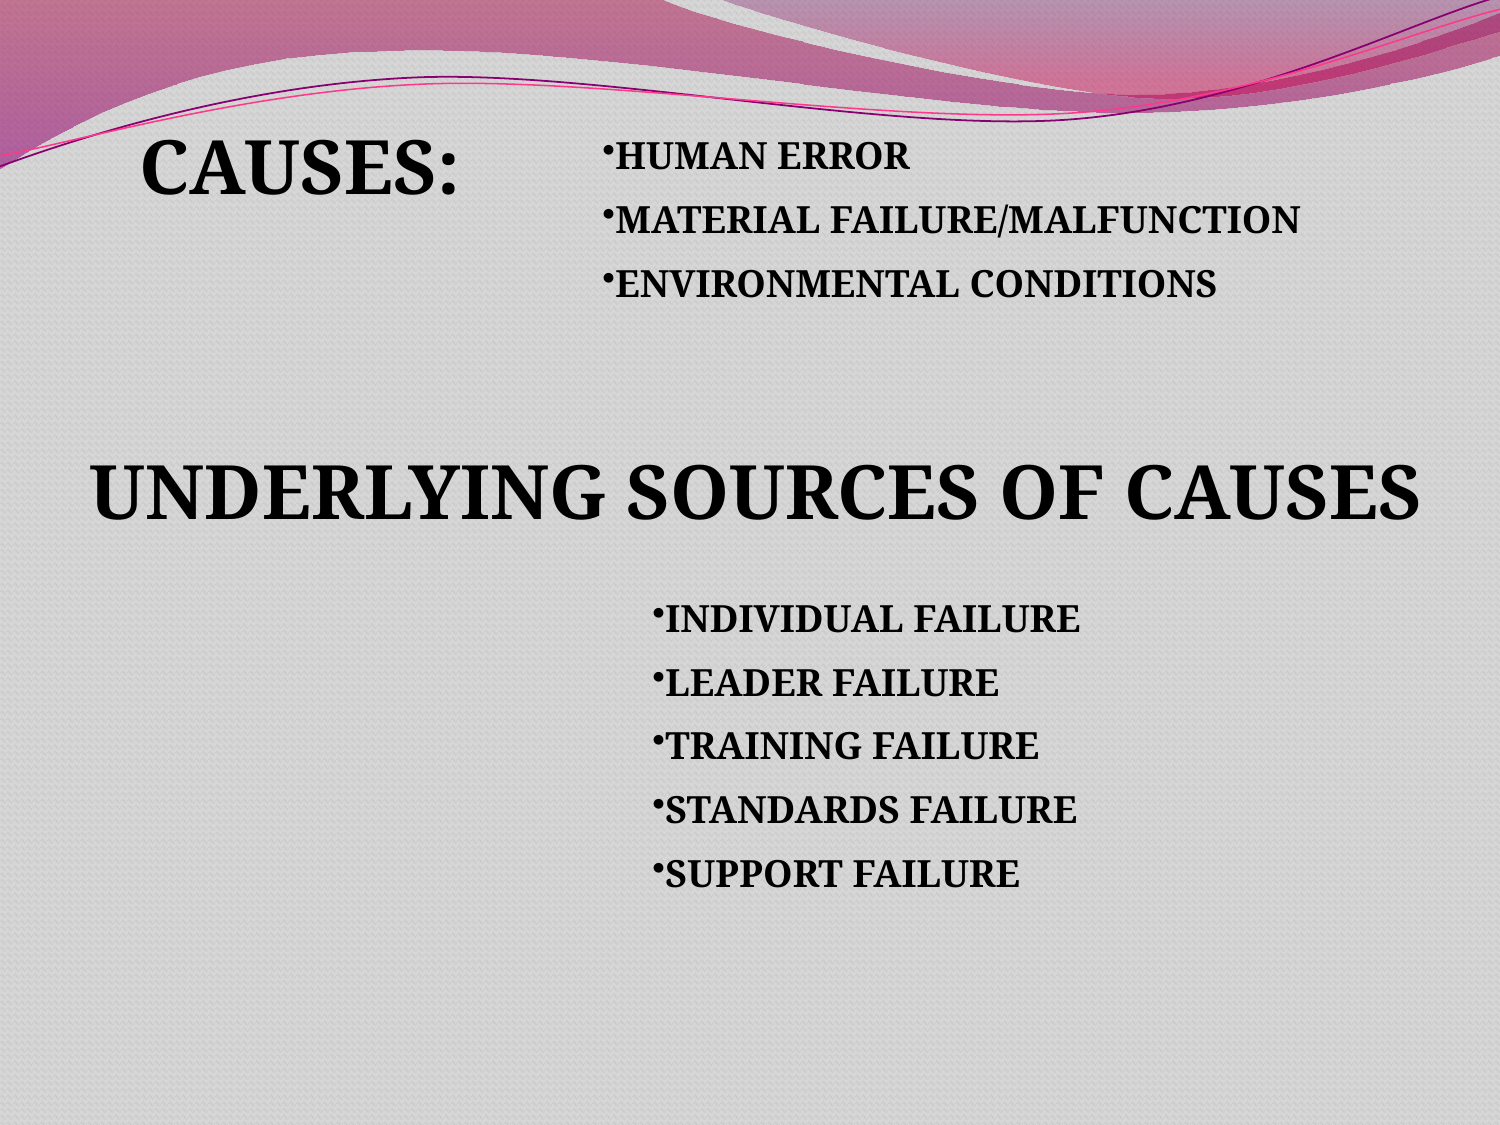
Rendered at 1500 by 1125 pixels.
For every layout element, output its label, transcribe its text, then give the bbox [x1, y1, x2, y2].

text_box INDIVIDUAL FAILURE LEADER FAILURE TRAINING FAILURE STANDARDS FAILURE SUPPORT FAILURE [637, 587, 1175, 967]
text_box CAUSES: [124, 112, 588, 218]
text_box UNDERLYING SOURCES OF CAUSES [75, 437, 1475, 543]
text_box HUMAN ERROR MATERIAL FAILURE/MALFUNCTION ENVIRONMENTAL CONDITIONS [587, 124, 1388, 313]
